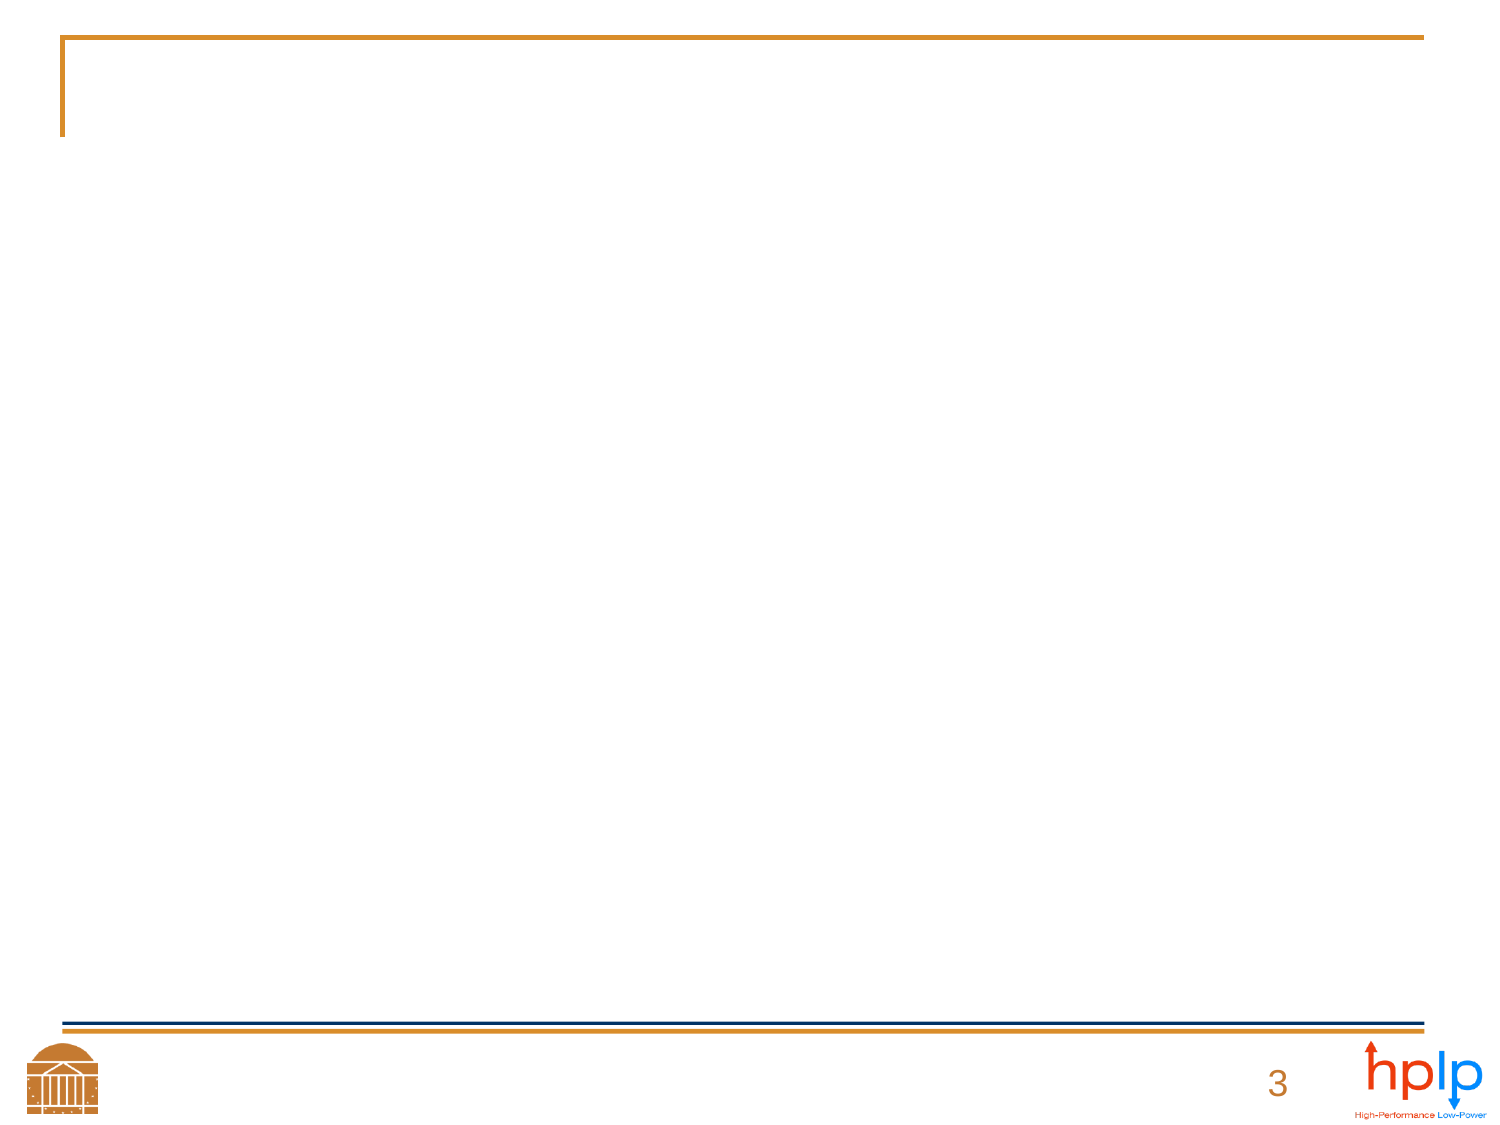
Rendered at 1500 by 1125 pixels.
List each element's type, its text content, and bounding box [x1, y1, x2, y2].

picture [27, 1043, 98, 1114]
picture [1340, 1035, 1495, 1125]
slide_number 3 [1116, 1051, 1390, 1100]
